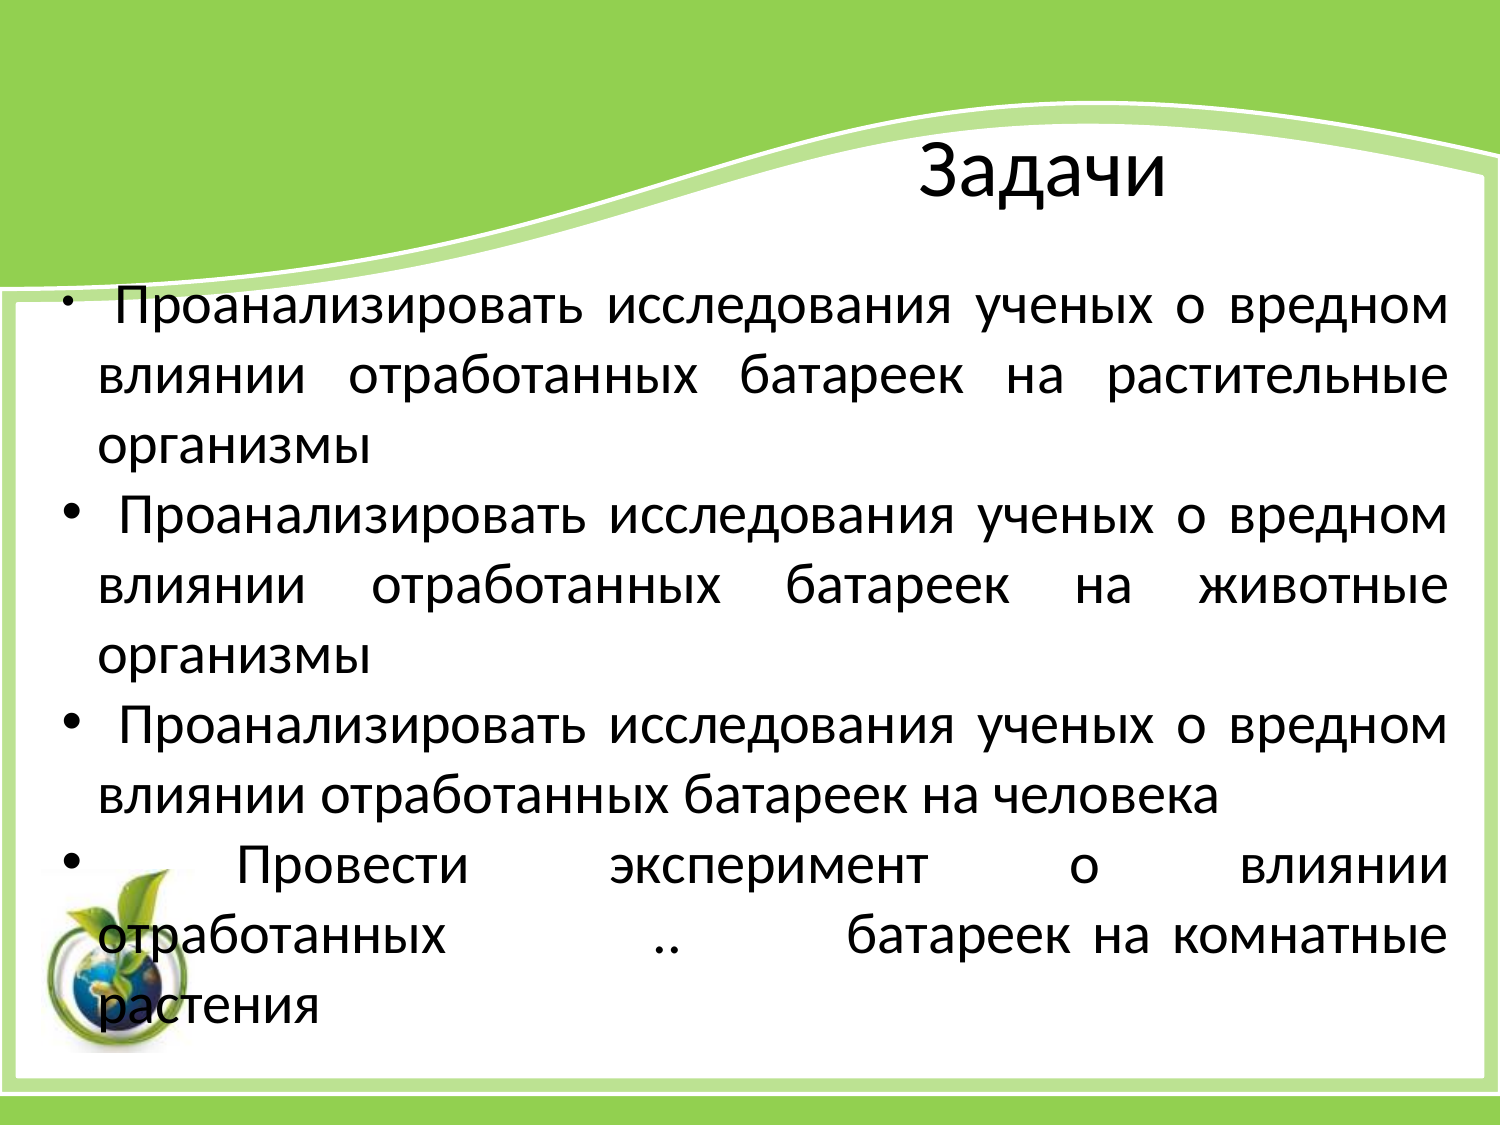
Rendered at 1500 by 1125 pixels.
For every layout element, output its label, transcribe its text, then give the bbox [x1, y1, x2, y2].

picture [41, 869, 195, 1053]
text_box Задачи [903, 105, 1199, 221]
text_box Проанализировать исследования ученых о вредном влиянии отработанных батареек на растительные организмы Проанализировать исследования ученых о вредном влиянии отработанных батареек на животные организмы Проанализировать исследования ученых о вредном влиянии отработанных батареек на человека Провести эксперимент о влиянии отработанных .. батареек на комнатные растения [46, 257, 1465, 1043]
